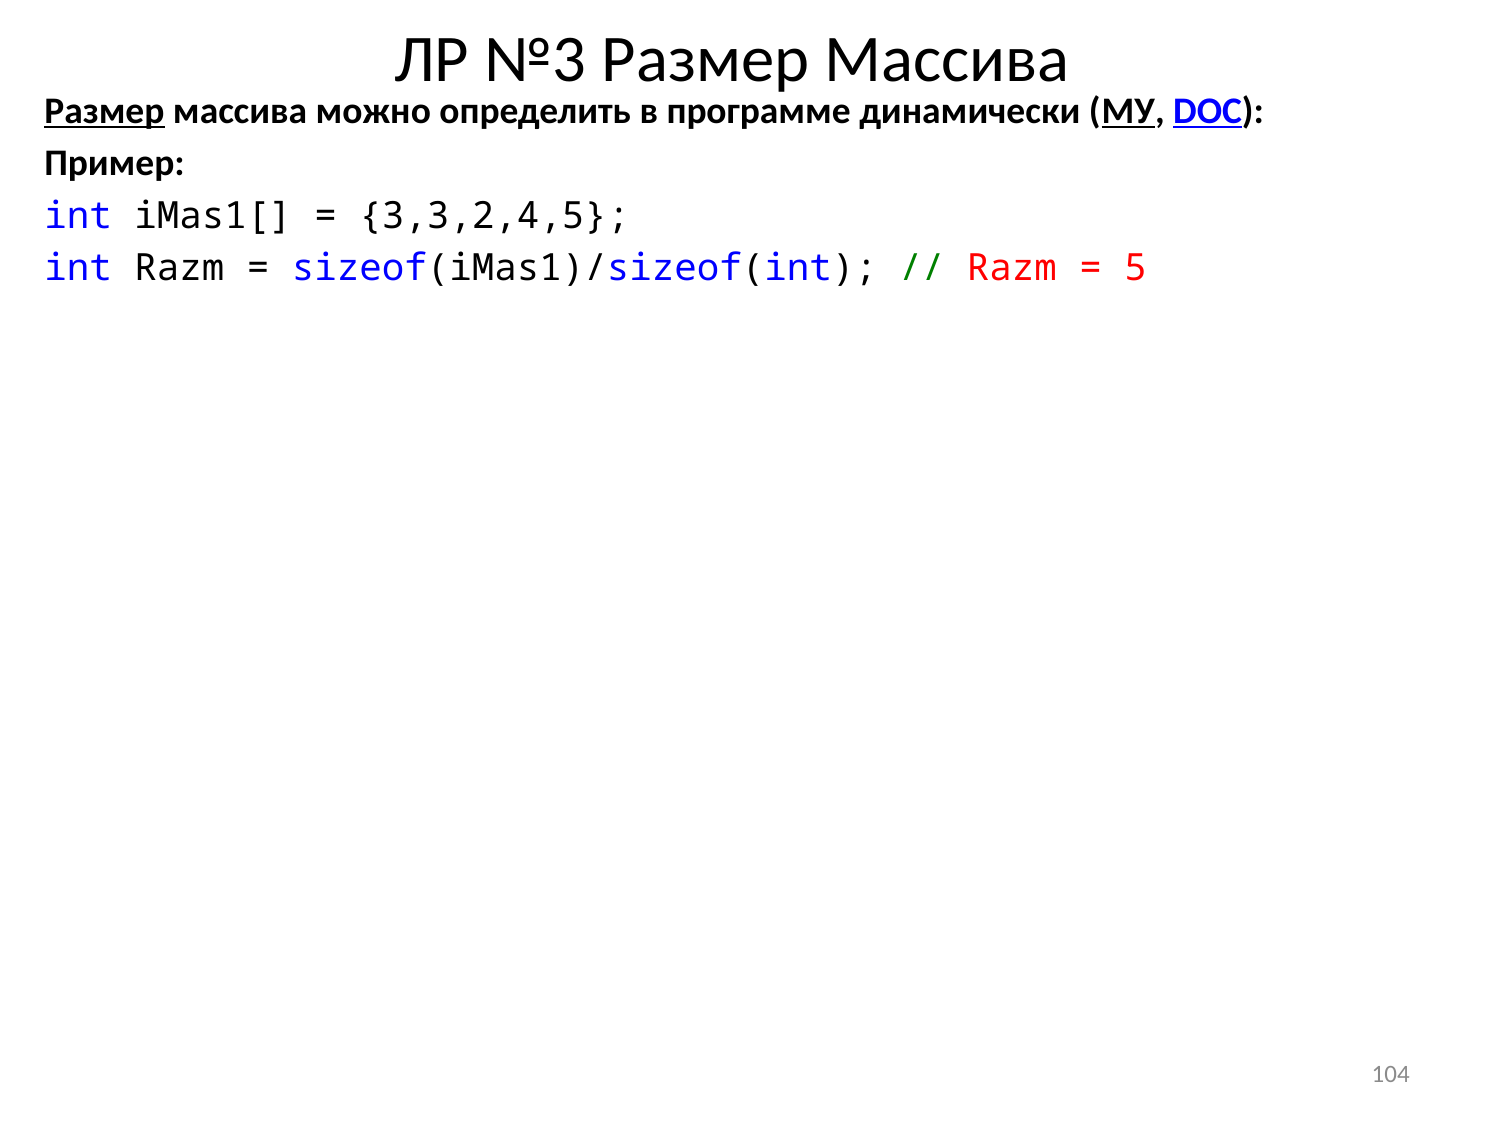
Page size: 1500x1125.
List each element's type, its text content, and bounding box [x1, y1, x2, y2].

title ЛР №3 Размер Массива [159, 7, 1306, 78]
text_box Размер массива можно определить в программе динамически (МУ, DOC): Пример: int iMas1[] = {3,3,2,4,5}; int Razm = sizeof(iMas1)/sizeof(int); // Razm = 5 [29, 78, 1495, 1047]
slide_number 104 [1074, 1042, 1425, 1103]
